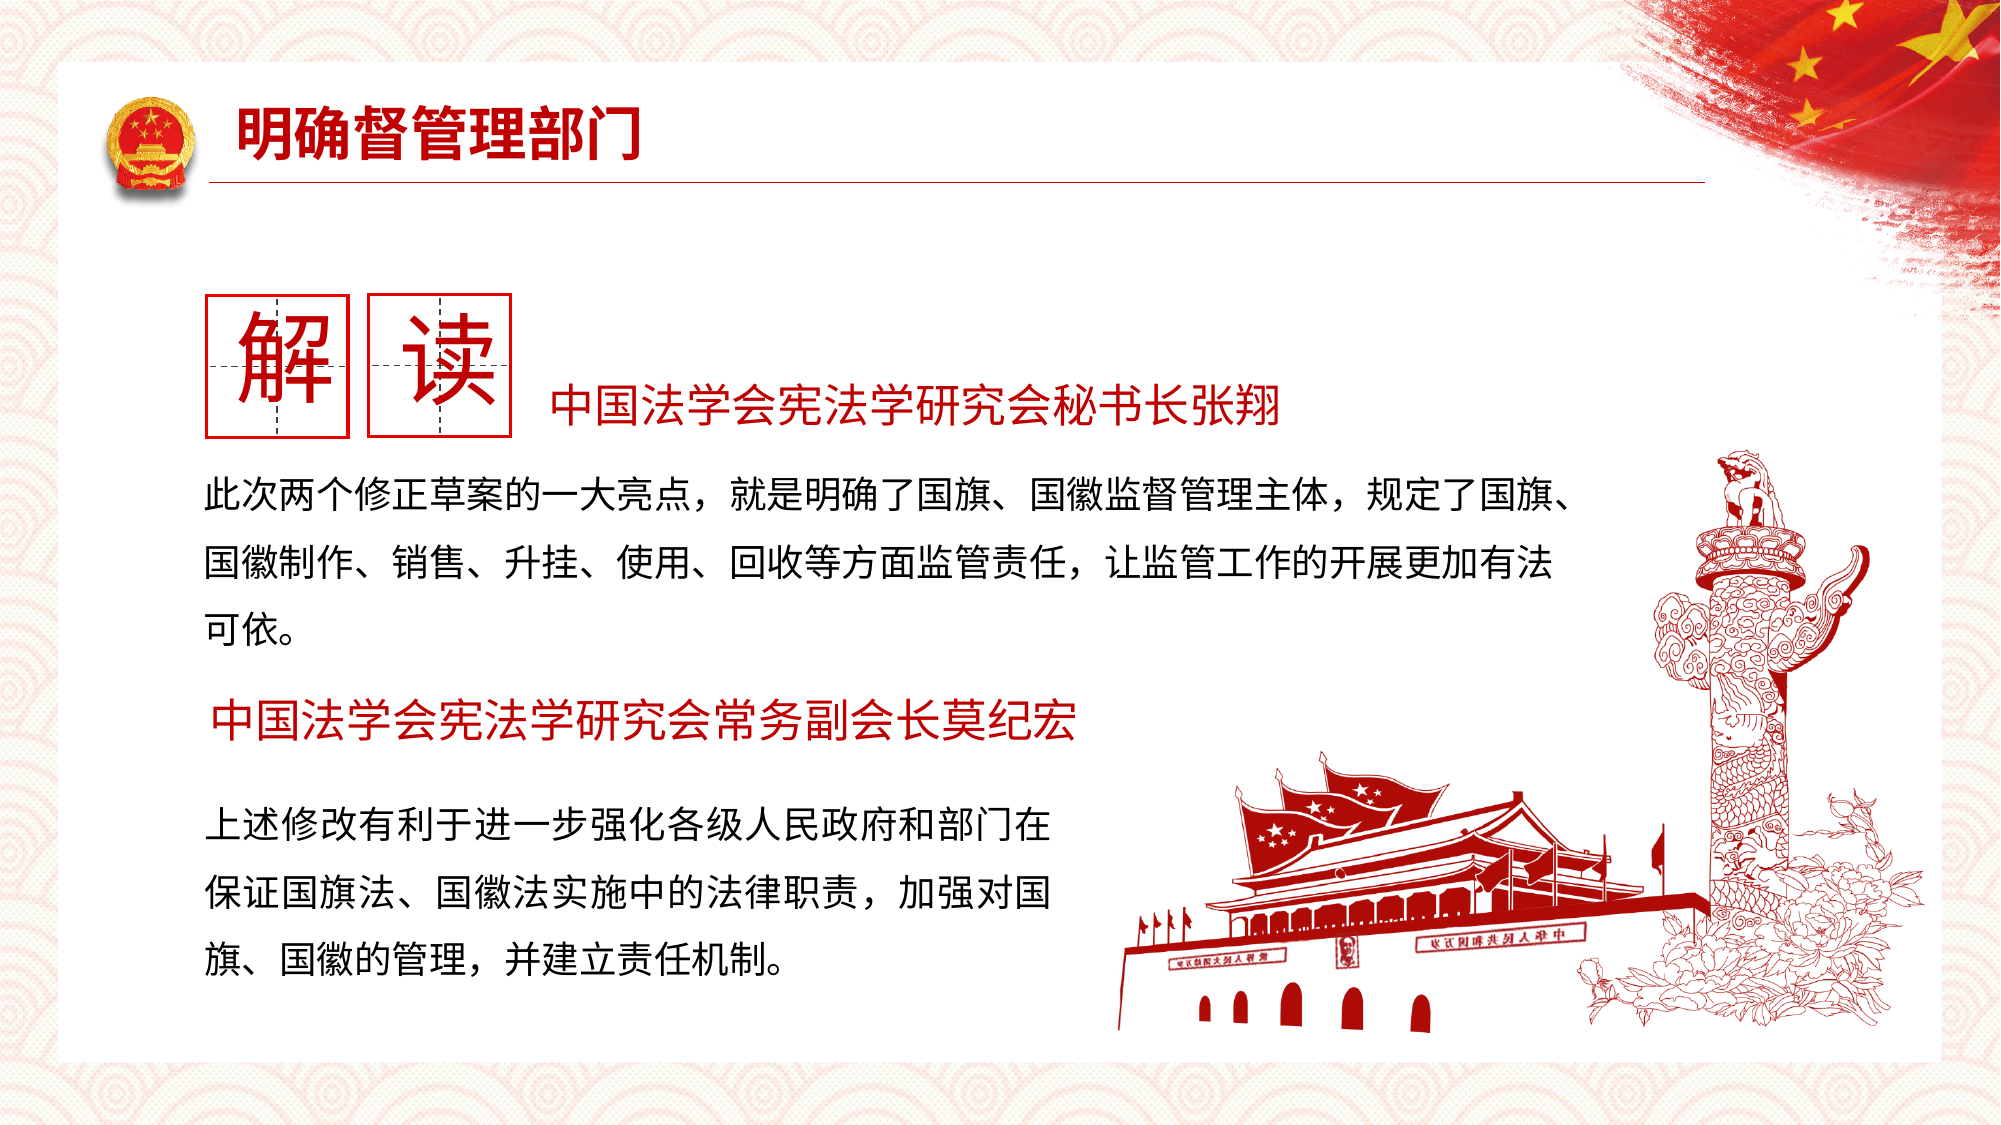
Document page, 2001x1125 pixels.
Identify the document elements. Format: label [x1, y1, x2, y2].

picture [0, 0, 2000, 1125]
text_box [368, 288, 511, 437]
text_box [206, 287, 349, 438]
